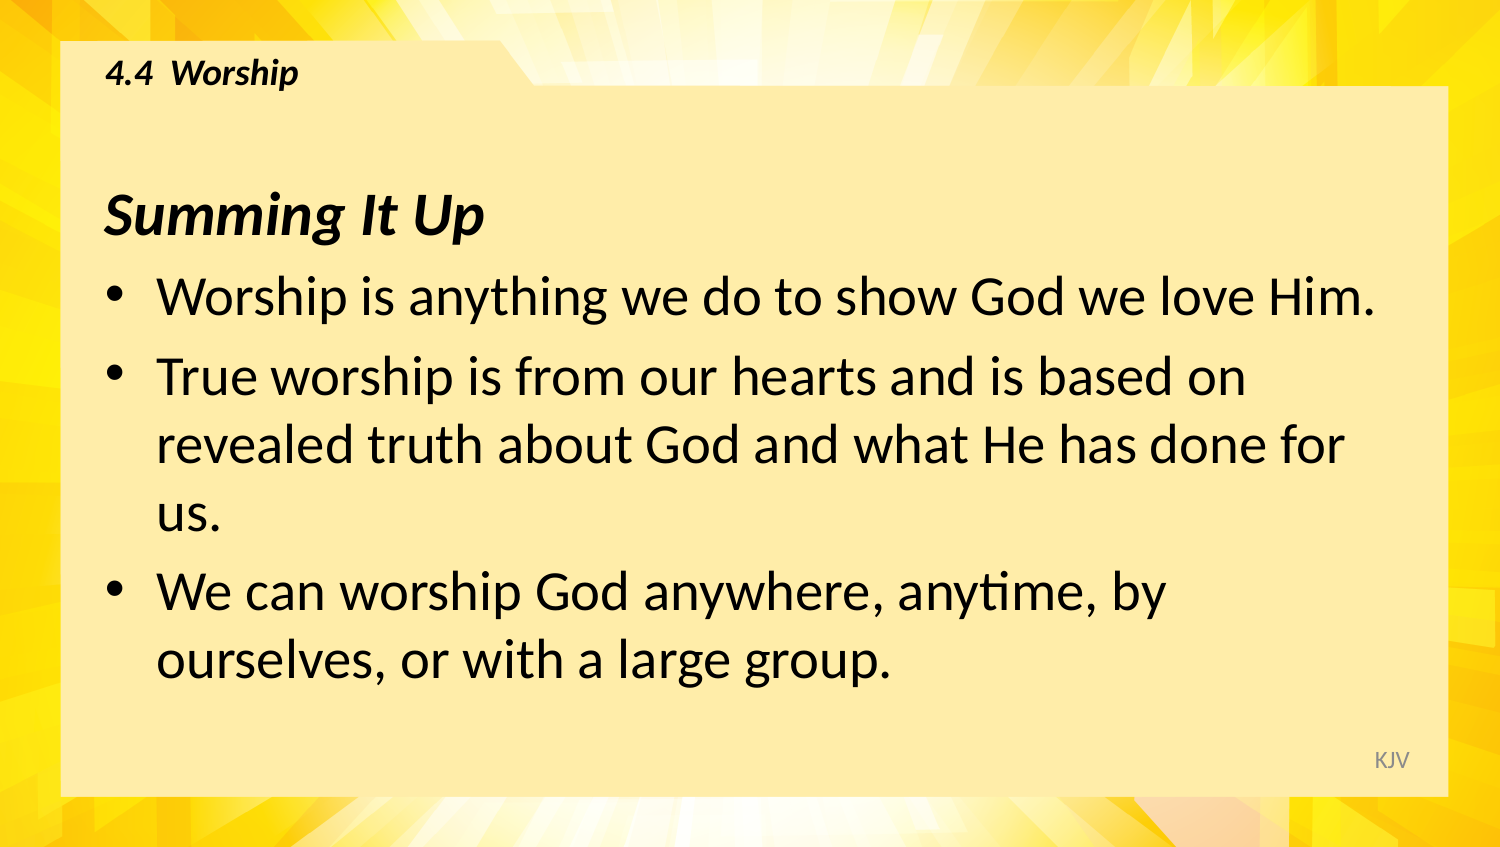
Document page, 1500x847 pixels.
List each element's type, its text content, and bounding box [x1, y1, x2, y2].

footer KJV [950, 736, 1425, 782]
picture [0, 0, 1500, 847]
list Summing It Up Worship is anything we do to show God we love Him. True worship is from our hearts and is based on revealed truth about God and what He has done for us. We can worship God anywhere, anytime, by ourselves, or with a large group. [89, 141, 1403, 722]
title 4.4 Worship [89, 33, 1420, 108]
